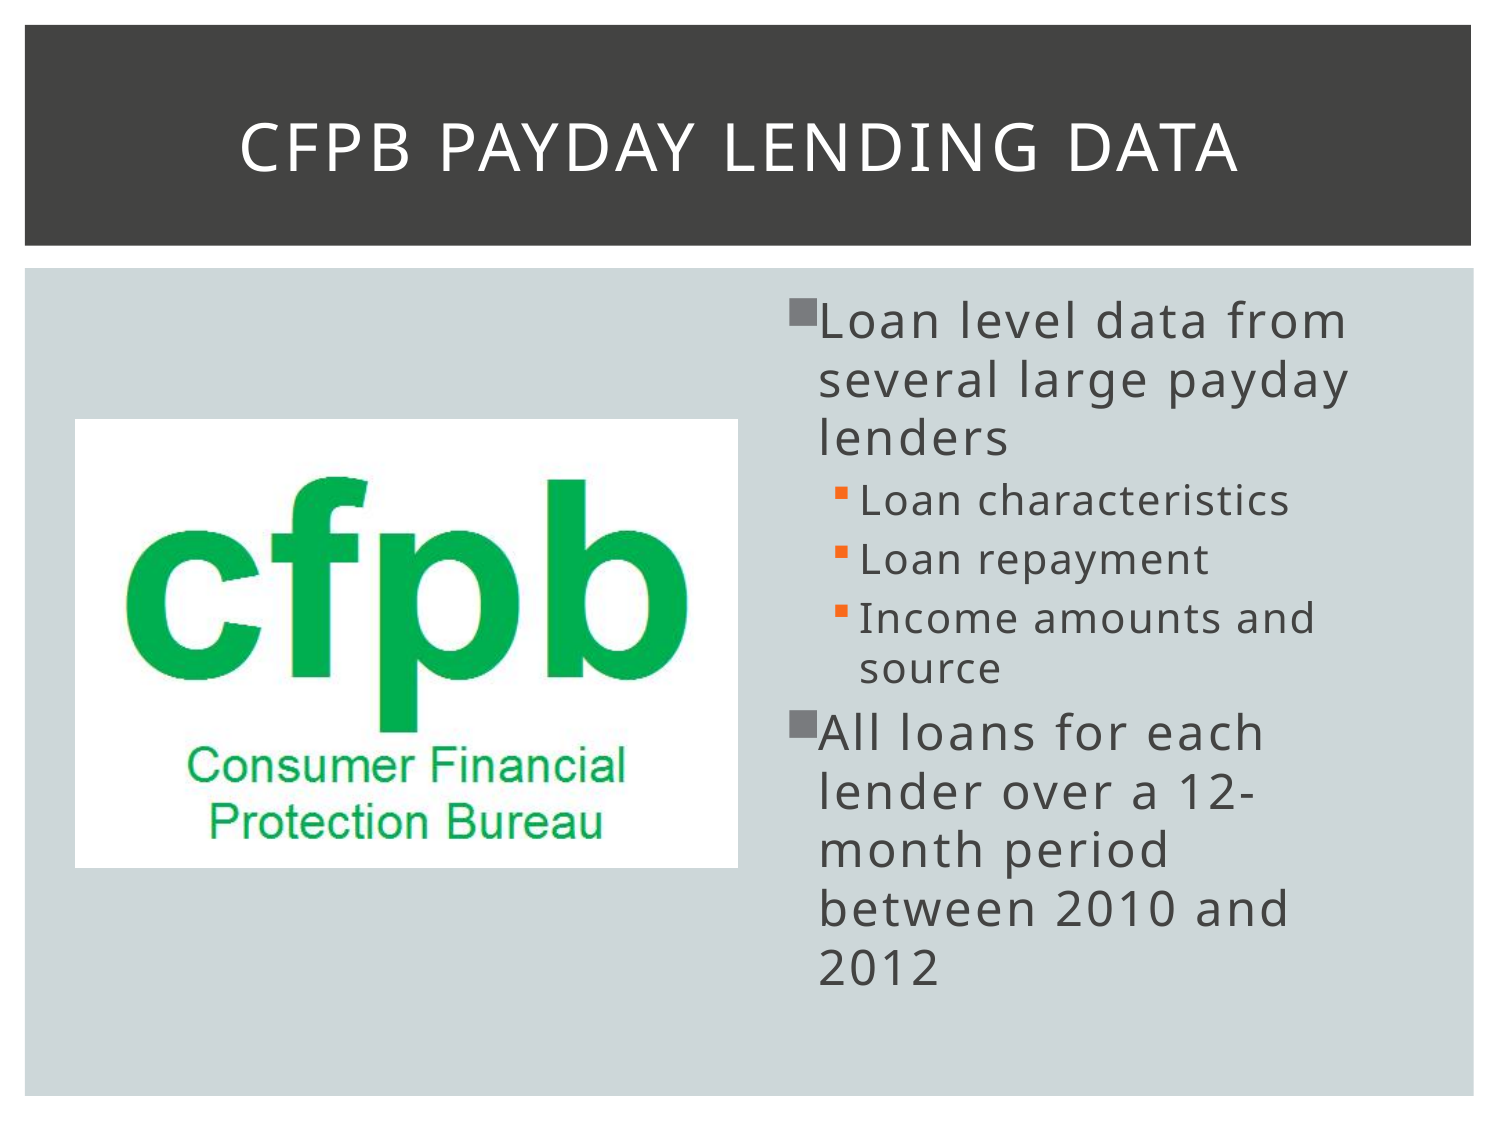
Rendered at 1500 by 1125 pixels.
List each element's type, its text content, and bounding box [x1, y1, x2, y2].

title CFPB Payday Lending Data [62, 58, 1438, 232]
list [74, 281, 738, 1006]
list Loan level data from several large payday lenders Loan characteristics Loan repayment Income amounts and source All loans for each lender over a 12-month period between 2010 and 2012 [762, 281, 1425, 1005]
